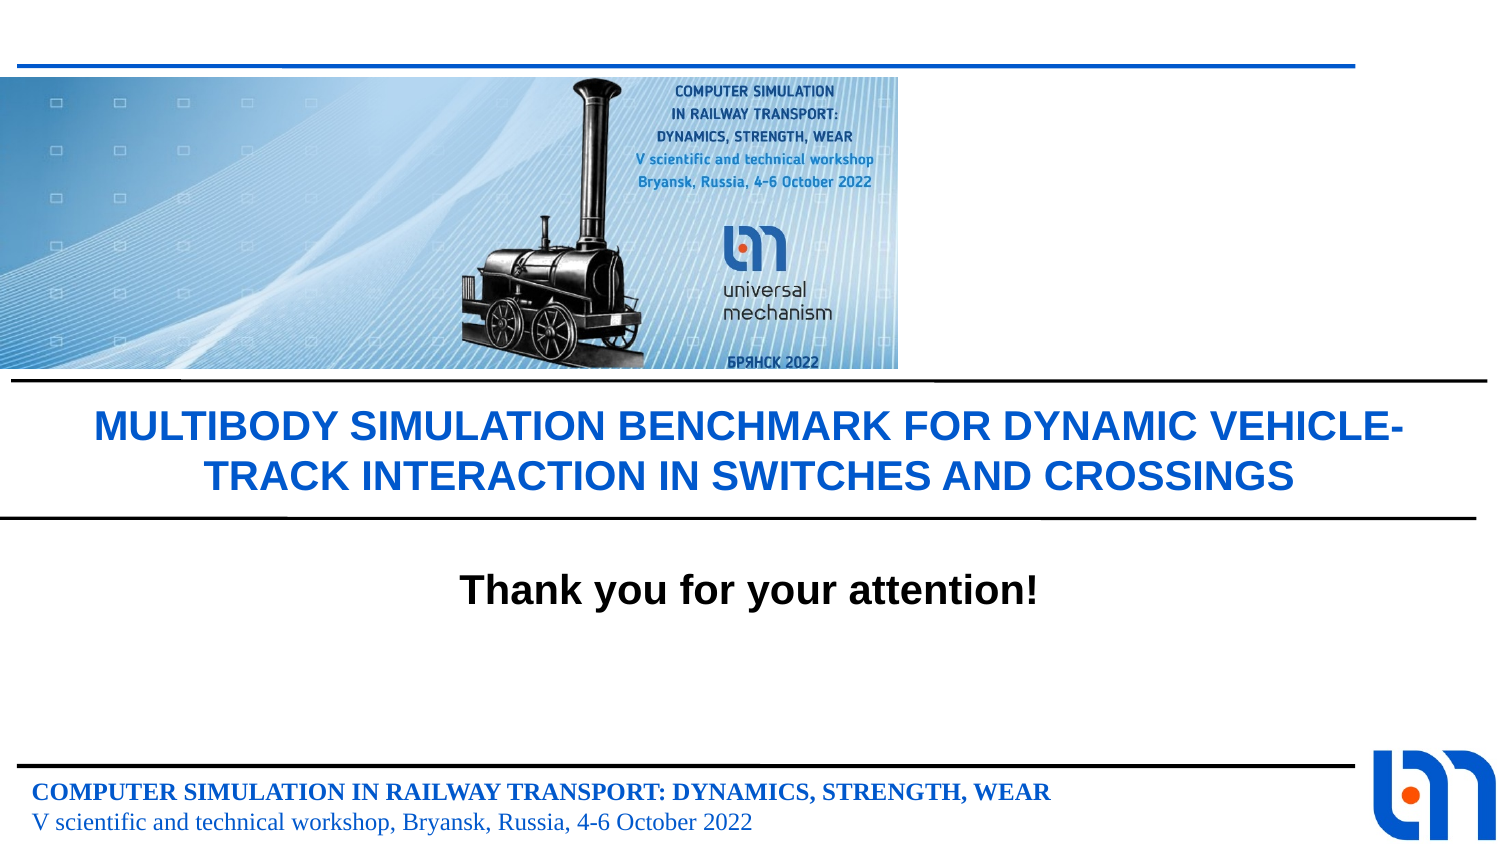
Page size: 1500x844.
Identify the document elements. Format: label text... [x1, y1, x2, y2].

text_box Thank you for your attention! [181, 530, 1317, 621]
picture [1369, 744, 1500, 844]
text_box MULTIBODY SIMULATION BENCHMARK FOR DYNAMIC VEHICLE-TRACK INTERACTION IN SWITCHES AND CROSSINGS [11, 391, 1488, 507]
picture [0, 77, 898, 369]
